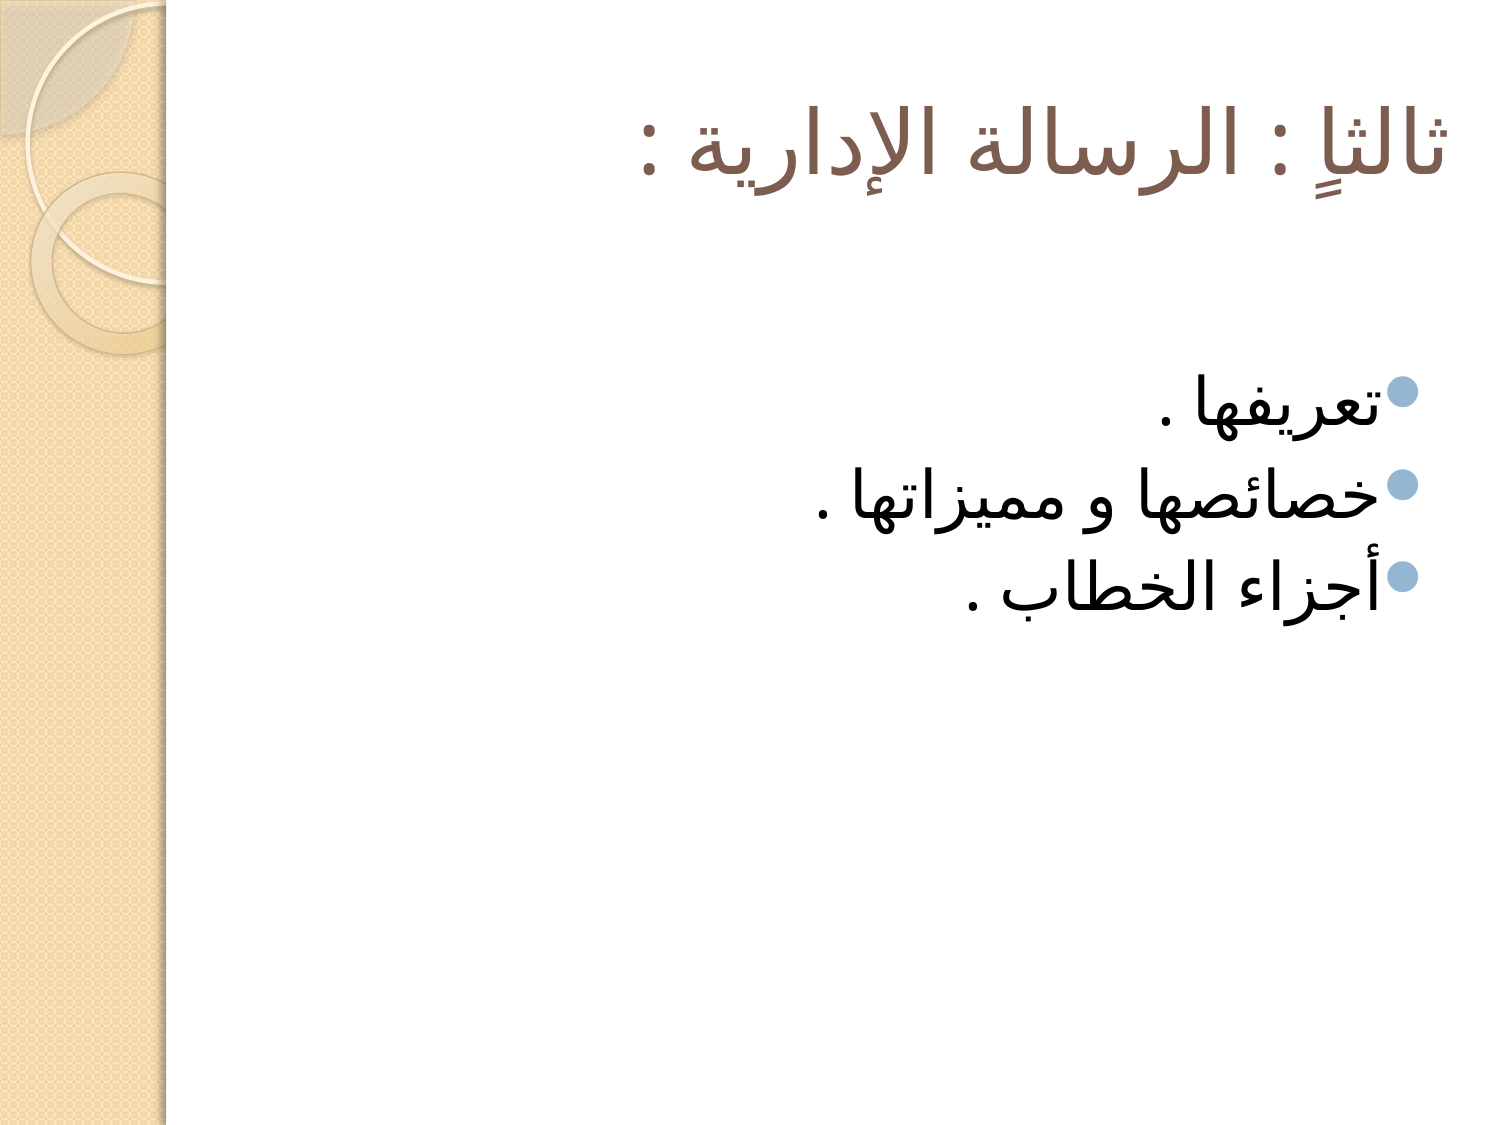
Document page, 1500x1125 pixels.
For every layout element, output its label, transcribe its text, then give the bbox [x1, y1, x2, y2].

title ثالثاٍ : الرسالة الإدارية : [235, 45, 1466, 233]
list تعريفها . خصائصها و مميزاتها . أجزاء الخطاب . [234, 351, 1465, 888]
